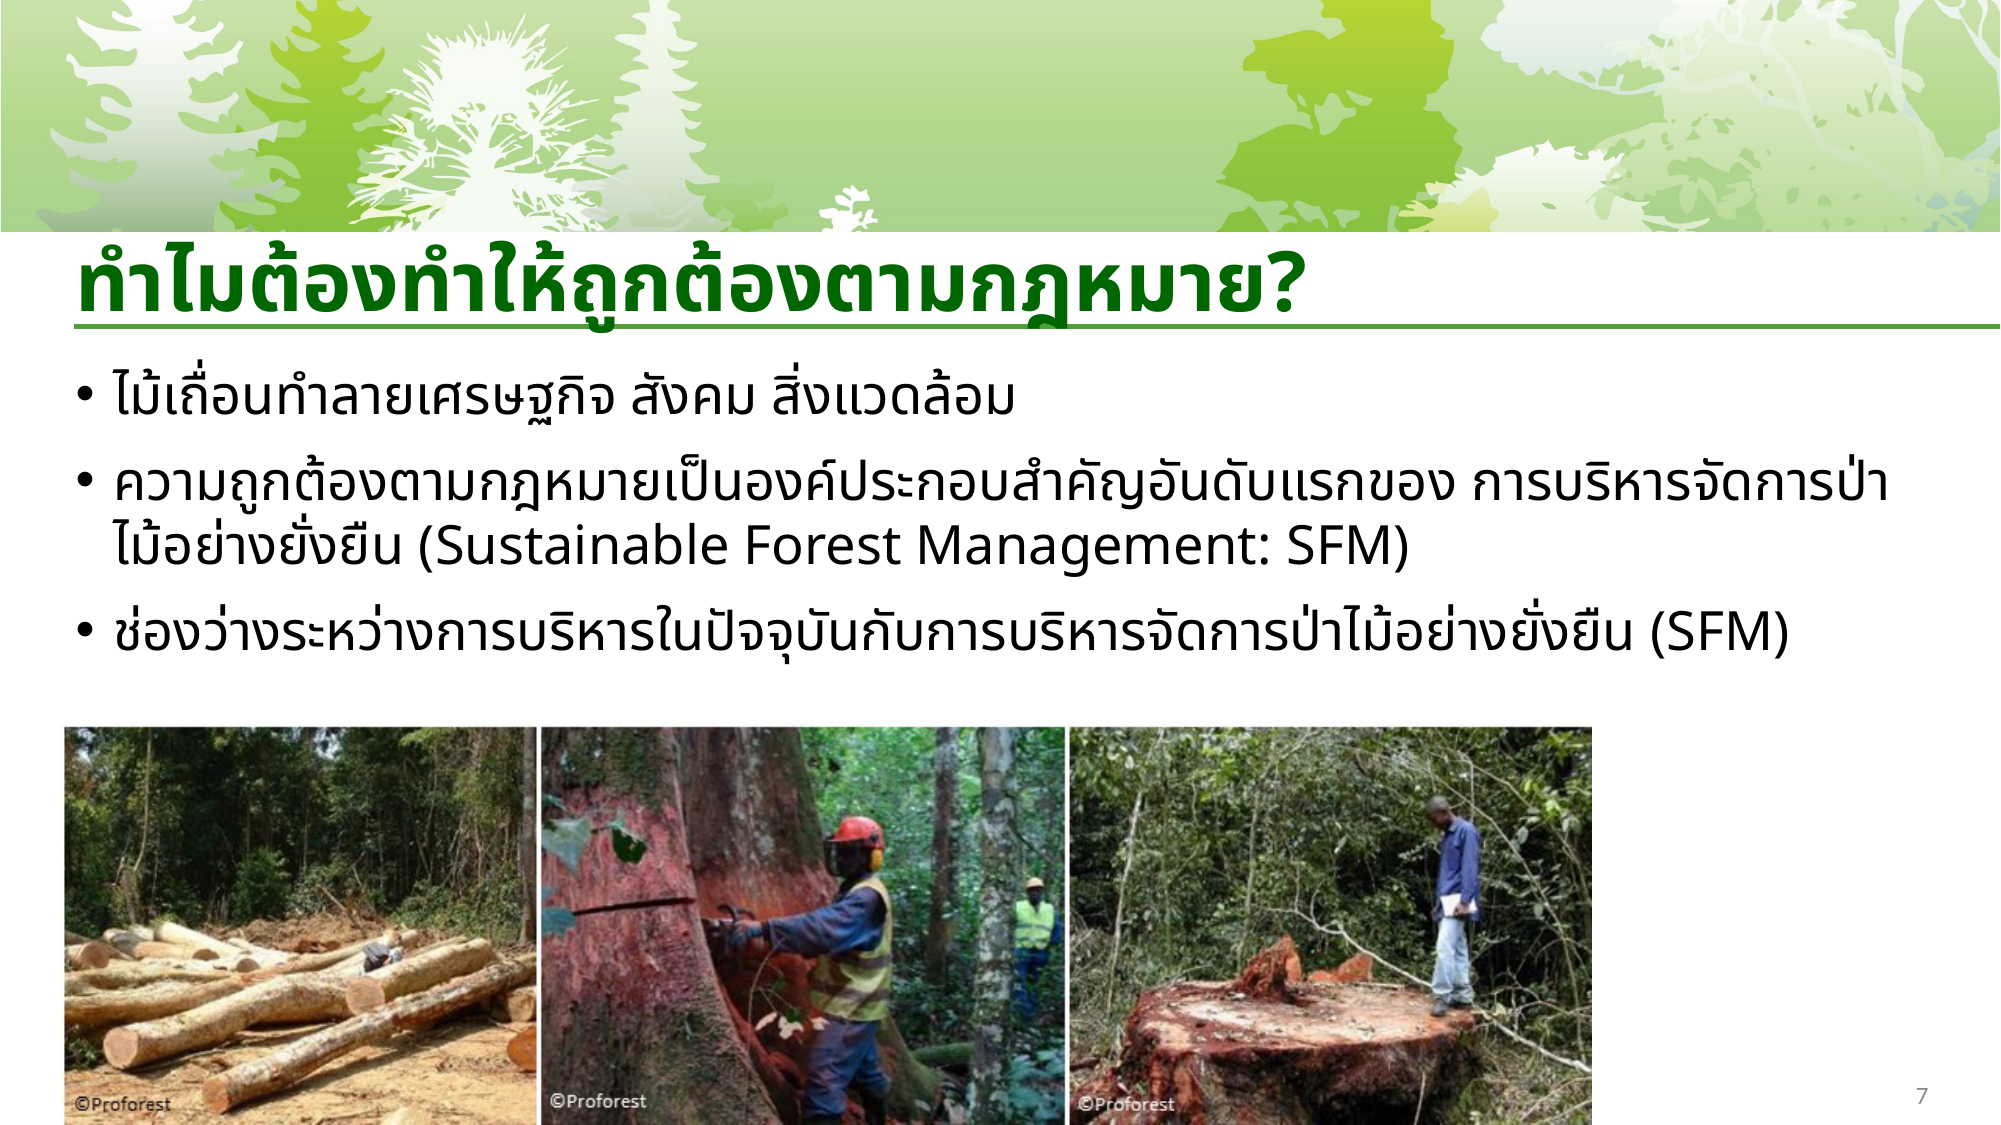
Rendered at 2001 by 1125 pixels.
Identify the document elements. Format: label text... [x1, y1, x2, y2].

title ทำไมต้องทำให้ถูกต้องตามกฎหมาย? [60, 191, 1945, 352]
slide_number 7 [1592, 1065, 1944, 1125]
picture [0, 0, 2000, 232]
picture [60, 721, 1592, 1125]
list ไม้เถื่อนทำลายเศรษฐกิจ สังคม สิ่งแวดล้อม ความถูกต้องตามกฎหมายเป็นองค์ประกอบสำคัญอันดับแรกของ การบริหารจัดการป่าไม้อย่างยั่งยืน (Sustainable Forest Management: SFM) ช่องว่างระหว่างการบริหารในปัจจุบันกับการบริหารจัดการป่าไม้อย่างยั่งยืน (SFM) [60, 352, 1948, 686]
